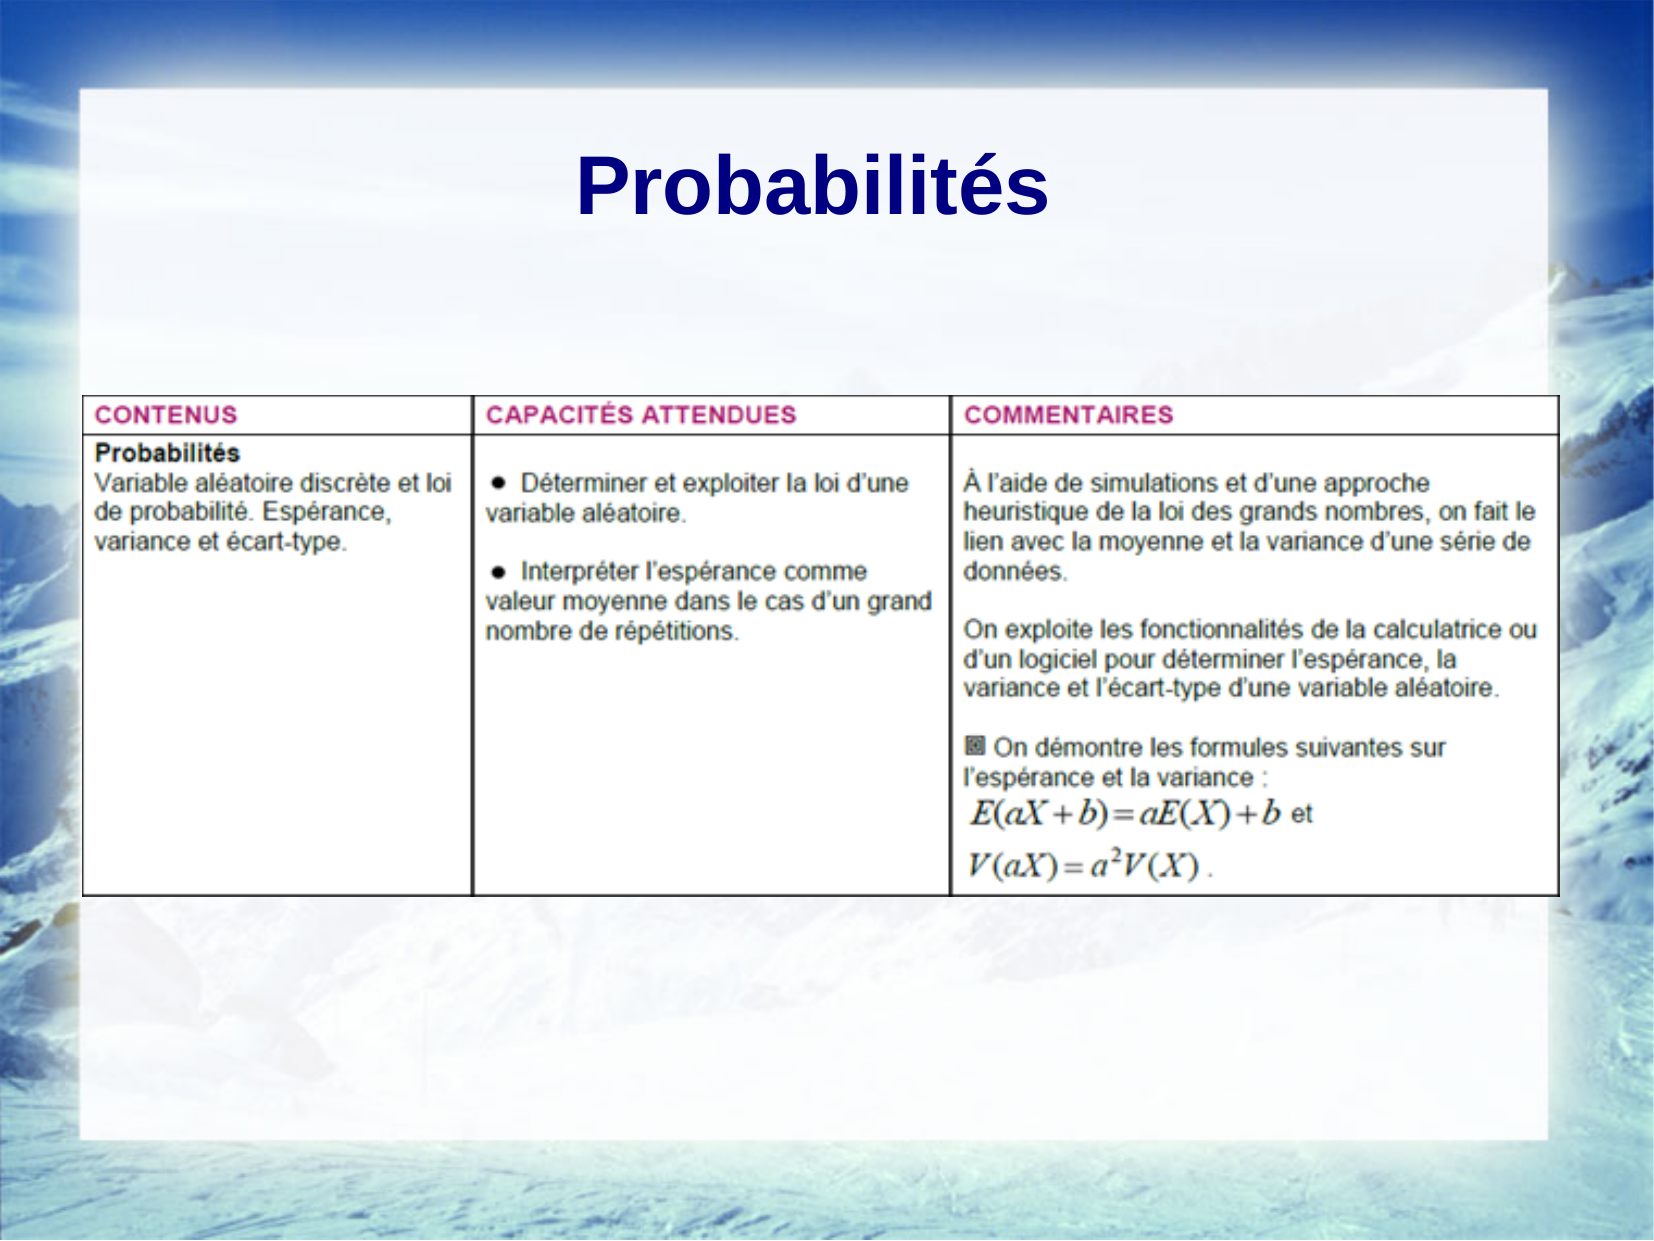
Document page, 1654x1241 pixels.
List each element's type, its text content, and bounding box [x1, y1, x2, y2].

title Probabilités [104, 132, 1522, 235]
picture [0, 0, 1654, 1240]
